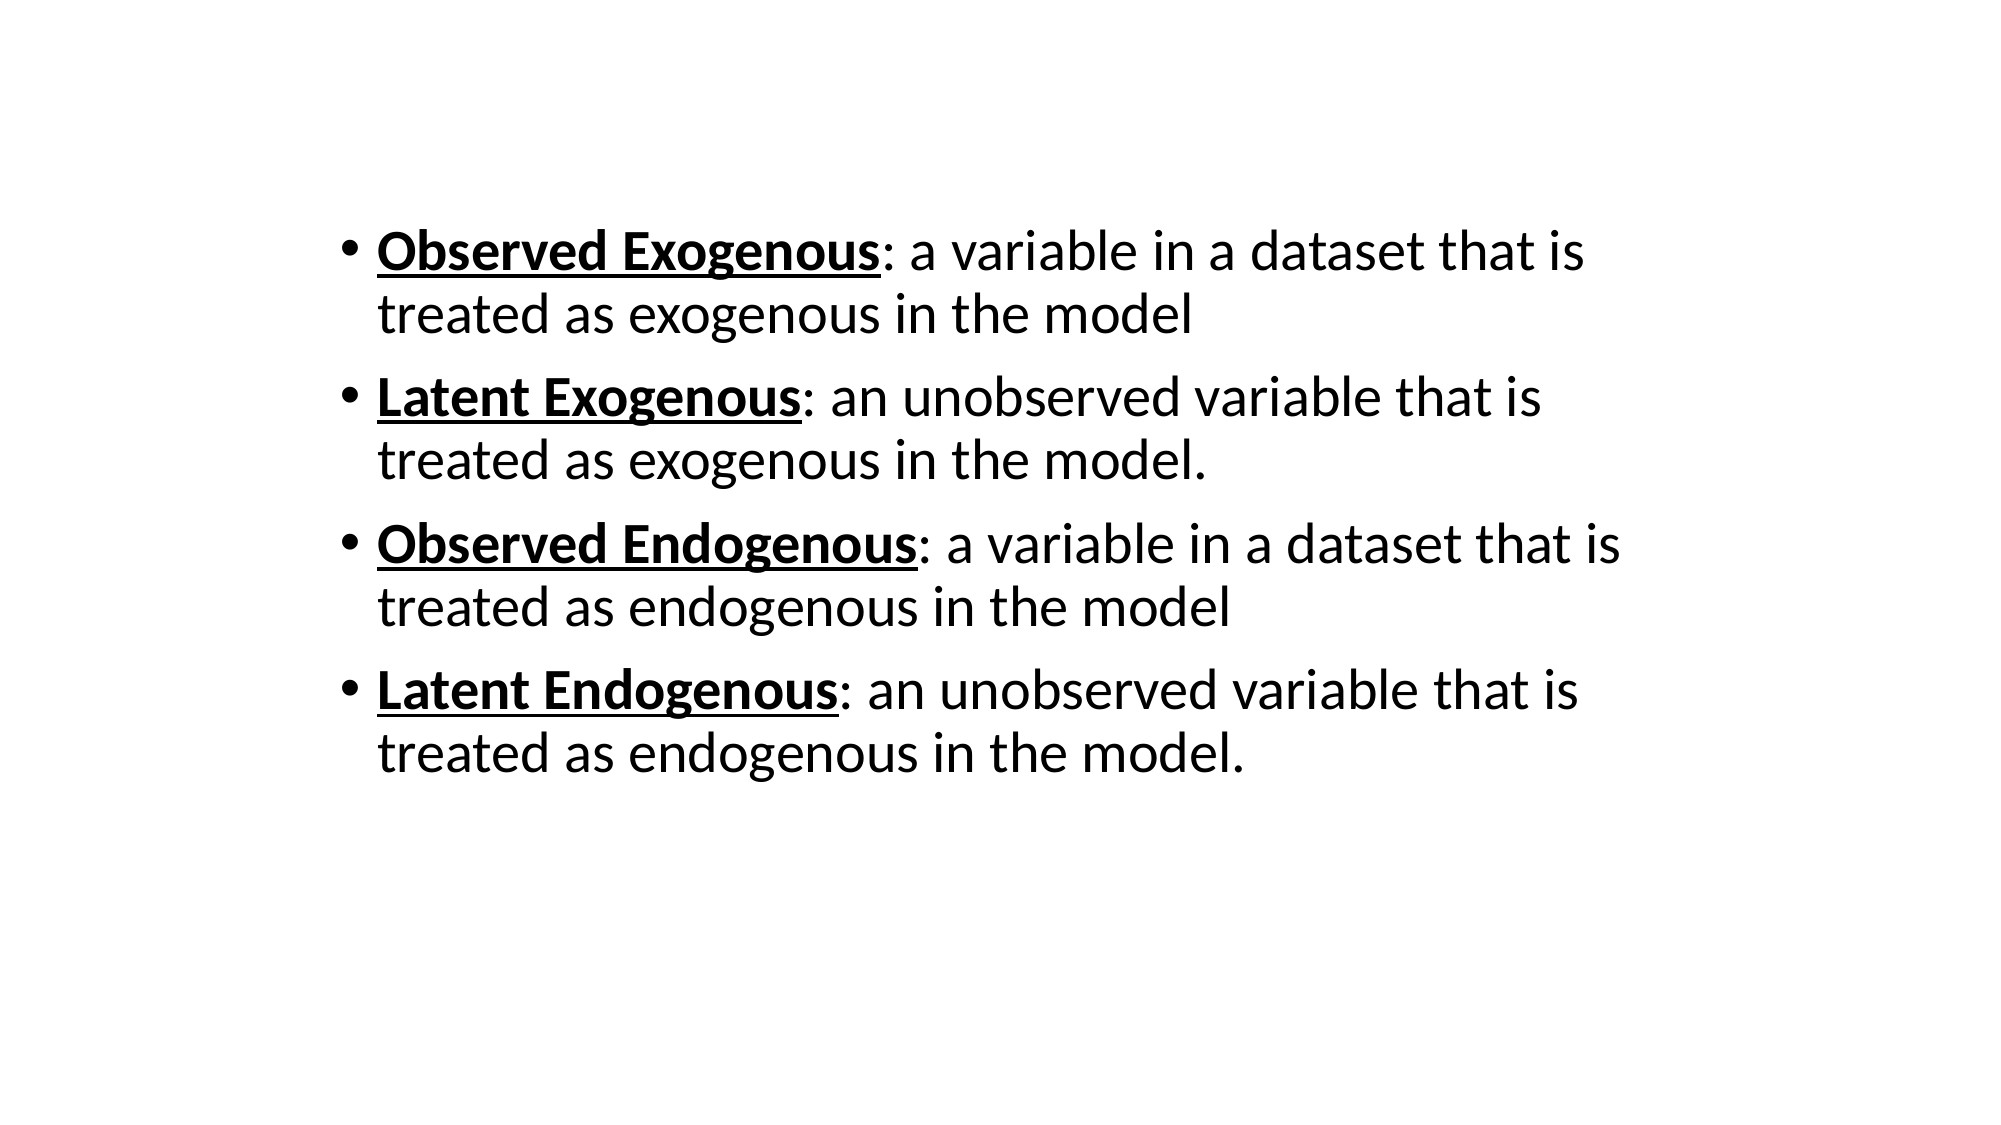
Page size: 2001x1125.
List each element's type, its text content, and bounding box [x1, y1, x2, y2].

list Observed Exogenous: a variable in a dataset that is treated as exogenous in the model Latent Exogenous: an unobserved variable that is treated as exogenous in the model. Observed Endogenous: a variable in a dataset that is treated as endogenous in the model Latent Endogenous: an unobserved variable that is treated as endogenous in the model. [324, 212, 1675, 1005]
